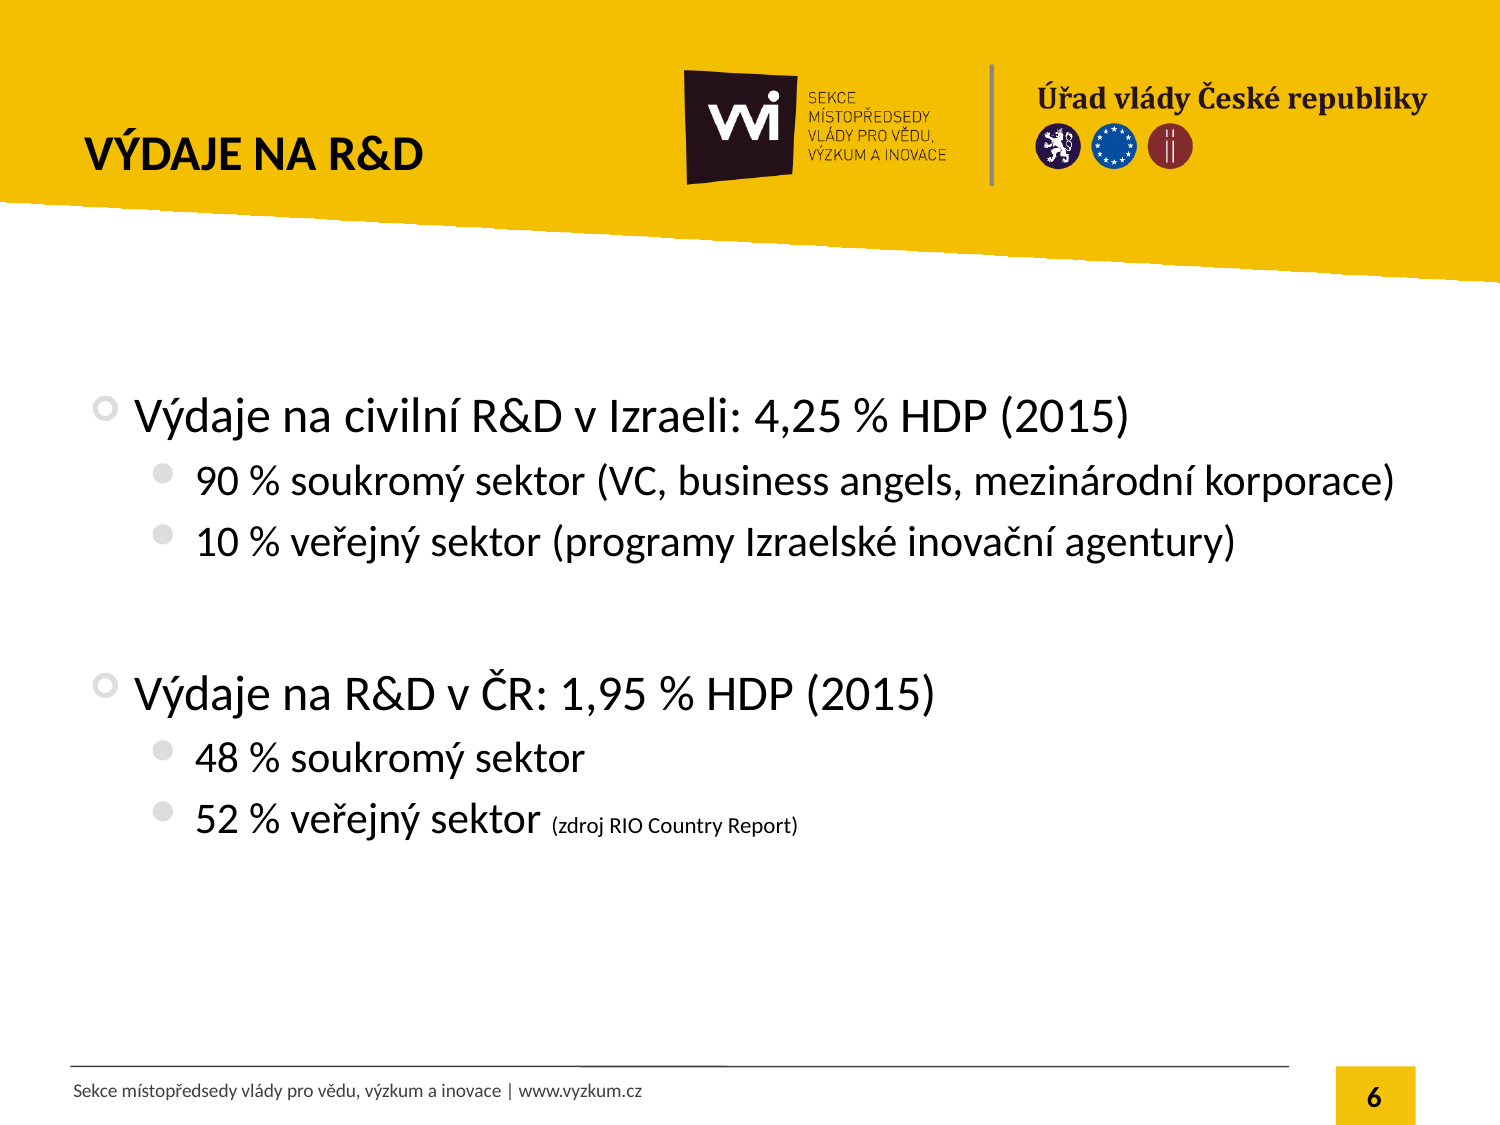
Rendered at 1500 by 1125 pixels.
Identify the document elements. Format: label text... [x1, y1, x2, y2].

title Výdaje na R&D [70, 105, 727, 188]
picture [0, 0, 1500, 284]
slide_number 6 [1324, 1066, 1425, 1125]
list Výdaje na civilní R&D v Izraeli: 4,25 % HDP (2015) 90 % soukromý sektor (VC, business angels, mezinárodní korporace) 10 % veřejný sektor (programy Izraelské inovační agentury) Výdaje na R&D v ČR: 1,95 % HDP (2015) 48 % soukromý sektor 52 % veřejný sektor (zdroj RIO Country Report) [75, 328, 1418, 985]
